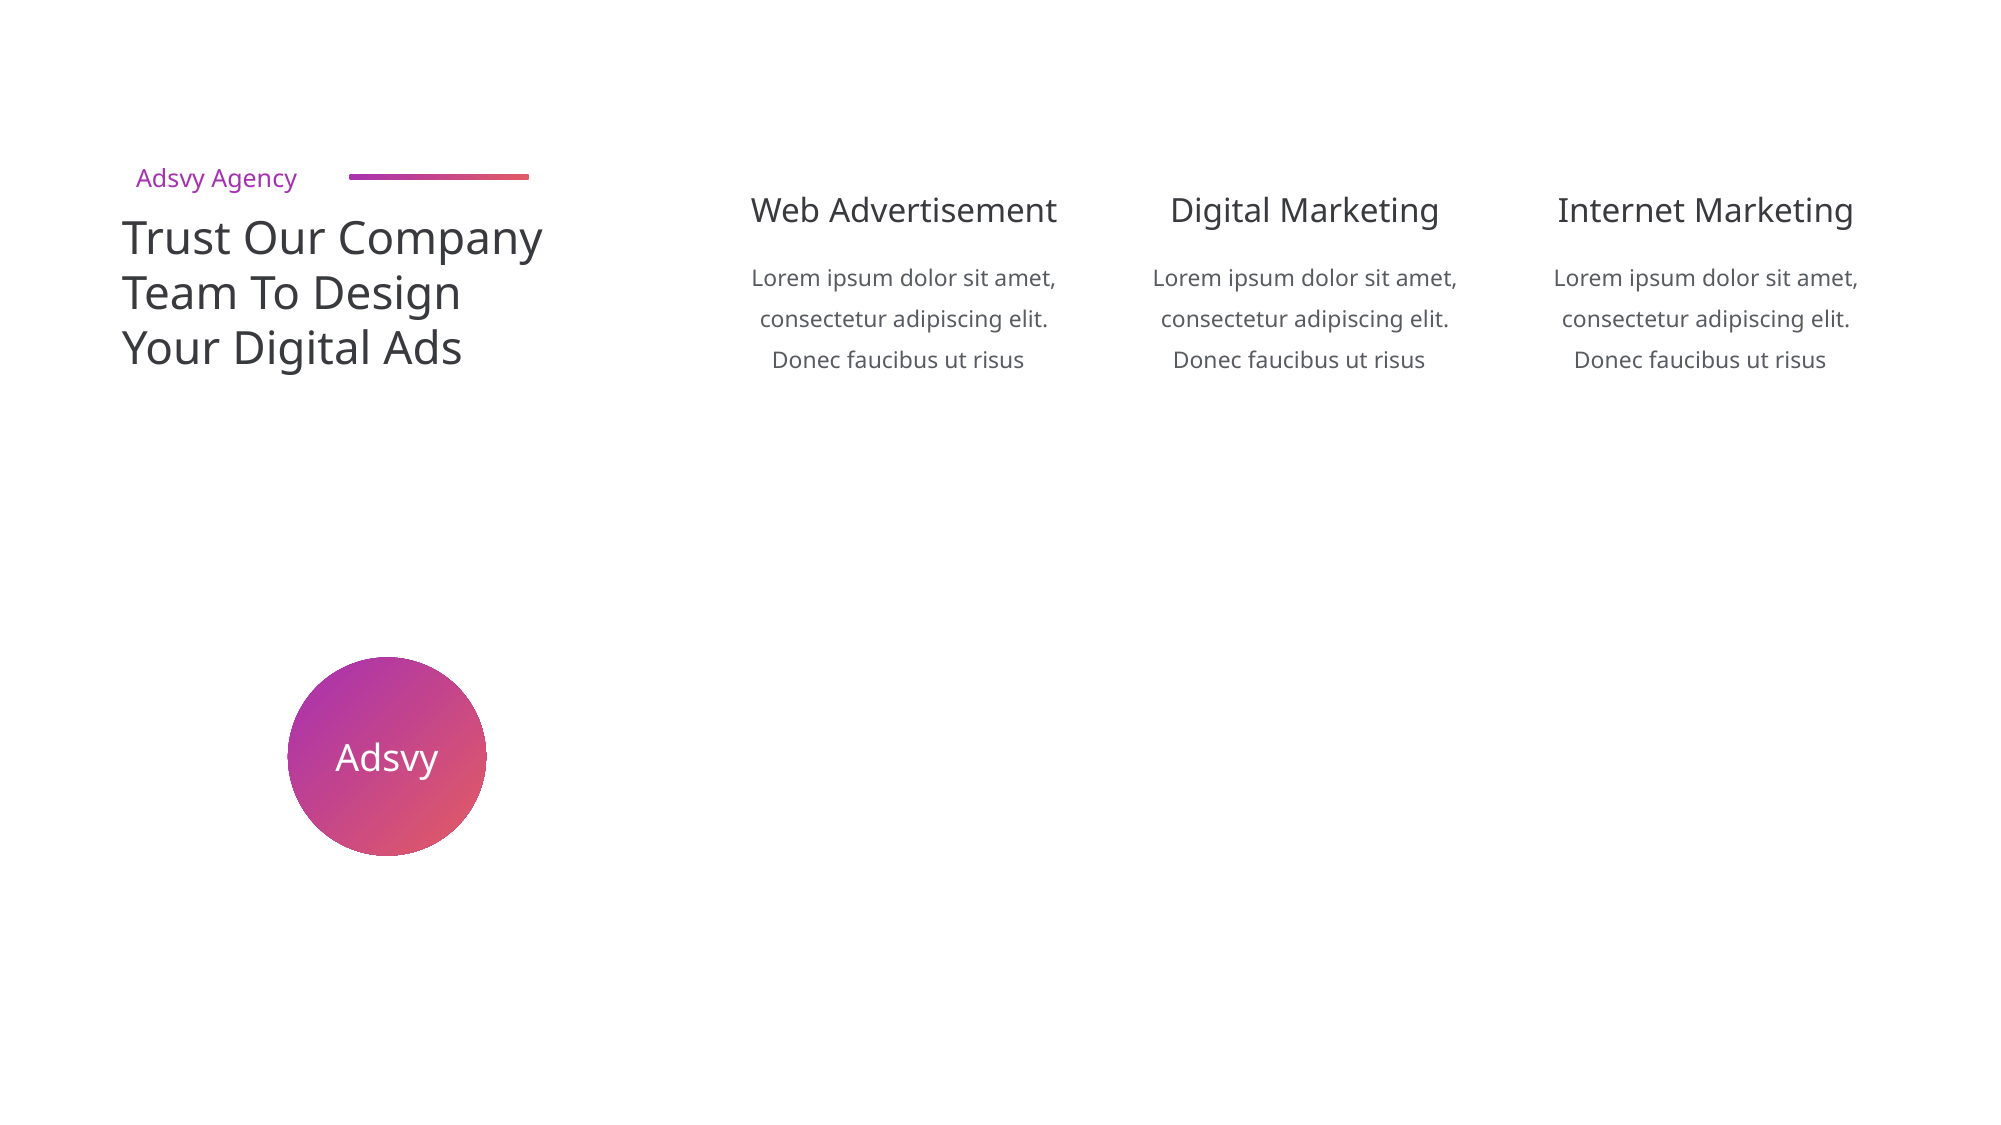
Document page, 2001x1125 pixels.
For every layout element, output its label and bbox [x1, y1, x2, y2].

text_box [712, 181, 1097, 383]
text_box [287, 657, 487, 856]
text_box [106, 155, 618, 383]
text_box [1522, 181, 1891, 383]
picture [257, 489, 1942, 1024]
text_box [1123, 181, 1488, 383]
